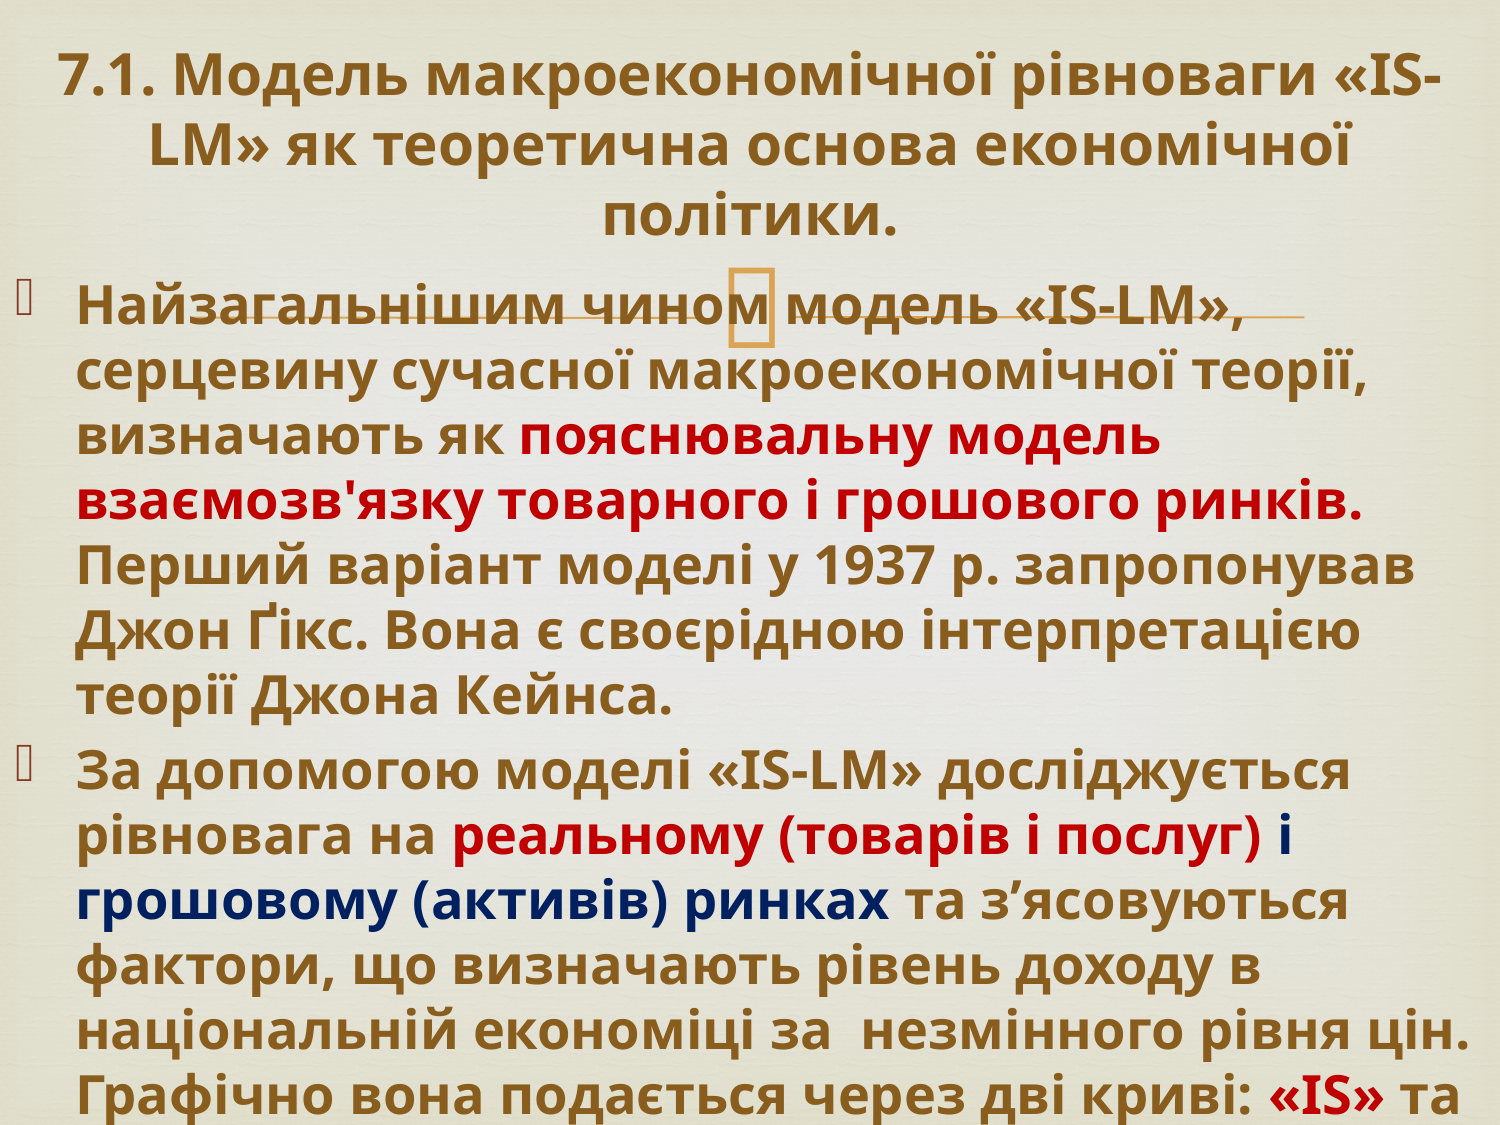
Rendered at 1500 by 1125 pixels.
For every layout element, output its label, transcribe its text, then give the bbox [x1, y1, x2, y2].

title 7.1. Модель макроекономічної рівноваги «IS-LM» як теоретична основа економічної політики. [29, 30, 1471, 244]
list Найзагальнішим чином модель «IS-LM», серцевину сучасної макроекономічної теорії, визначають як пояснювальну модель взаємозв'язку товарного і грошового ринків. Перший варіант моделі у 1937 р. запропонував Джон Ґікс. Вона є своєрідною інтерпретацією теорії Джона Кейнса. За допомогою моделі «IS-LM» досліджується рівновага на реальному (товарів і послуг) і грошовому (активів) ринках та з’ясовуються фактори, що визначають рівень доходу в національній економіці за незмінного рівня цін. Графічно вона подається через дві криві: «IS» та «LM». [0, 262, 1500, 1125]
